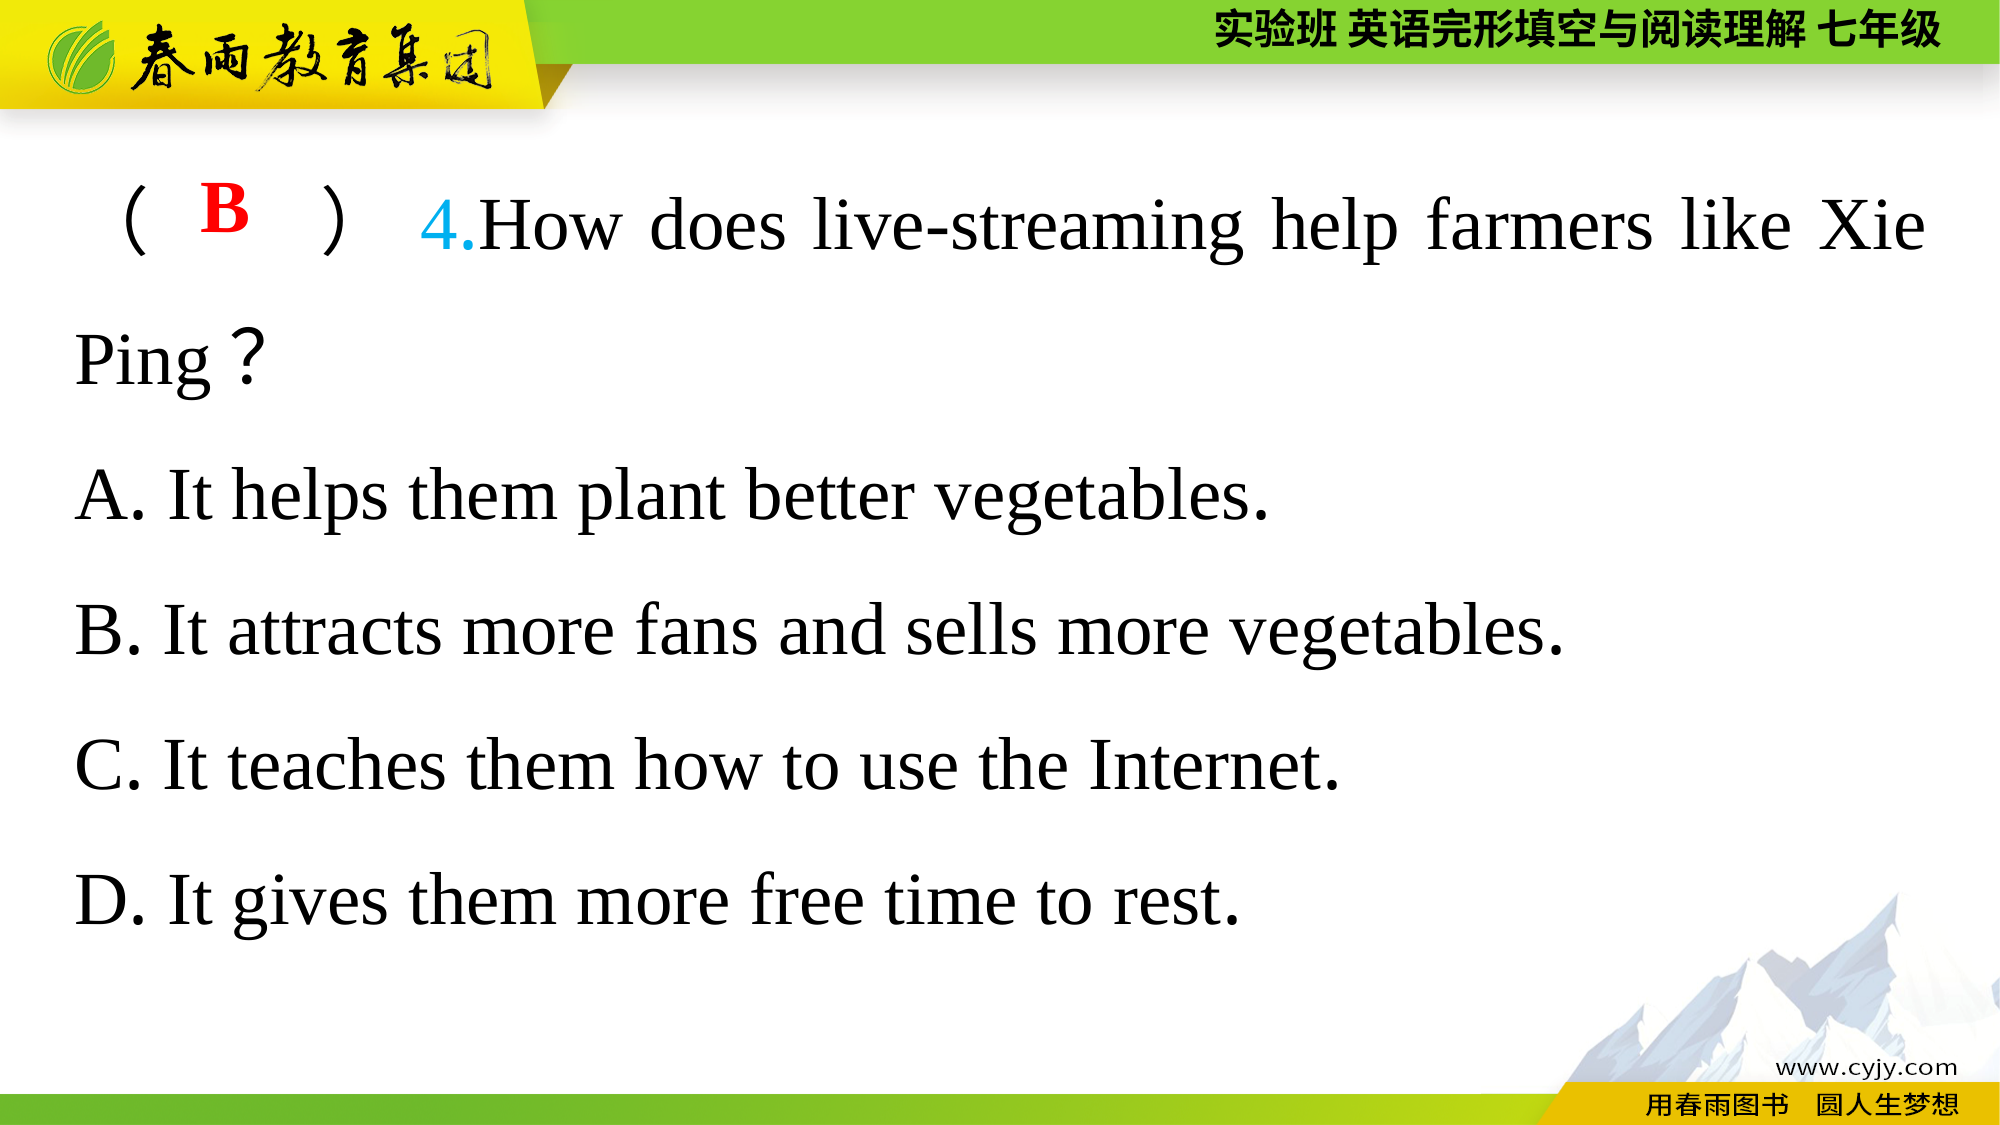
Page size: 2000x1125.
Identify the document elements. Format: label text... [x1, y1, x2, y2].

list （ ）4.How does live-streaming help farmers like Xie Ping？ A. It helps them plant better vegetables. B. It attracts more fans and sells more vegetables. C. It teaches them how to use the Internet. D. It gives them more free time to rest. [59, 122, 1944, 956]
picture [0, 0, 2000, 1125]
text_box B [185, 149, 266, 255]
